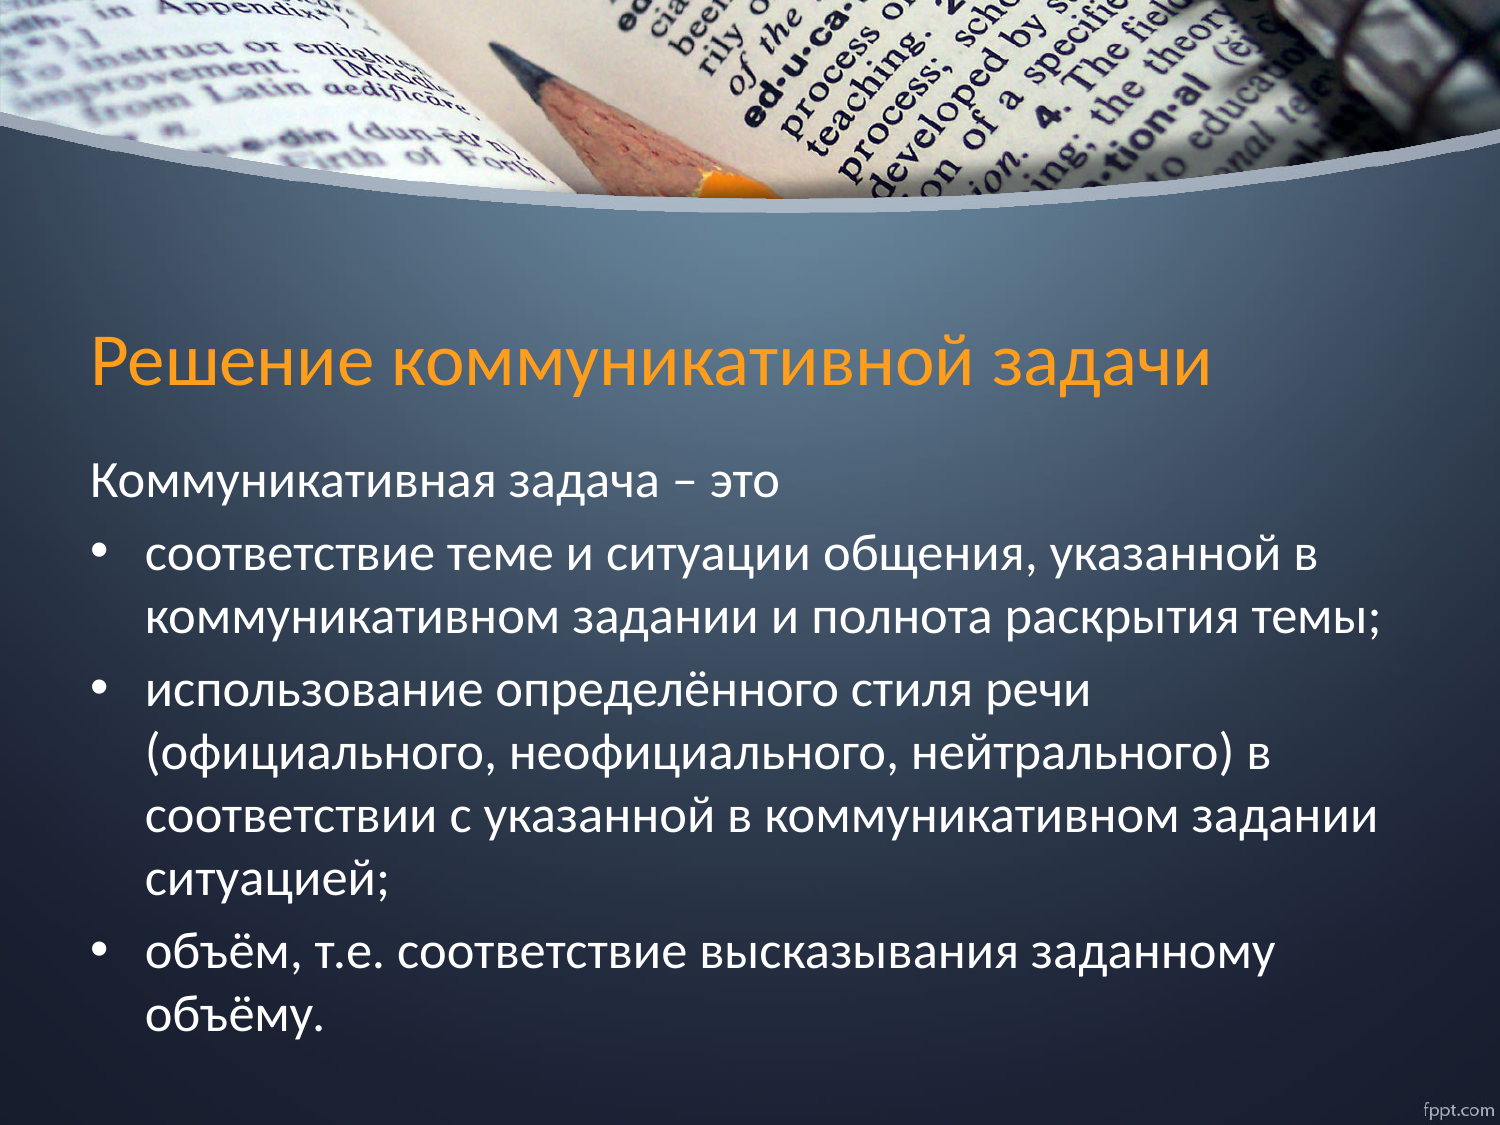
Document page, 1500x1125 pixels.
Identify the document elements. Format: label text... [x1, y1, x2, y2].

picture [0, 0, 1500, 1125]
title Решение коммуникативной задачи [75, 211, 1425, 437]
list Коммуникативная задача – это соответствие теме и ситуации общения, указанной в коммуникативном задании и полнота раскрытия темы; использование определённого стиля речи (официального, неофициального, нейтрального) в соответствии с указанной в коммуникативном задании ситуацией; объём, т.е. соответствие высказывания заданному объёму. [75, 437, 1425, 1055]
